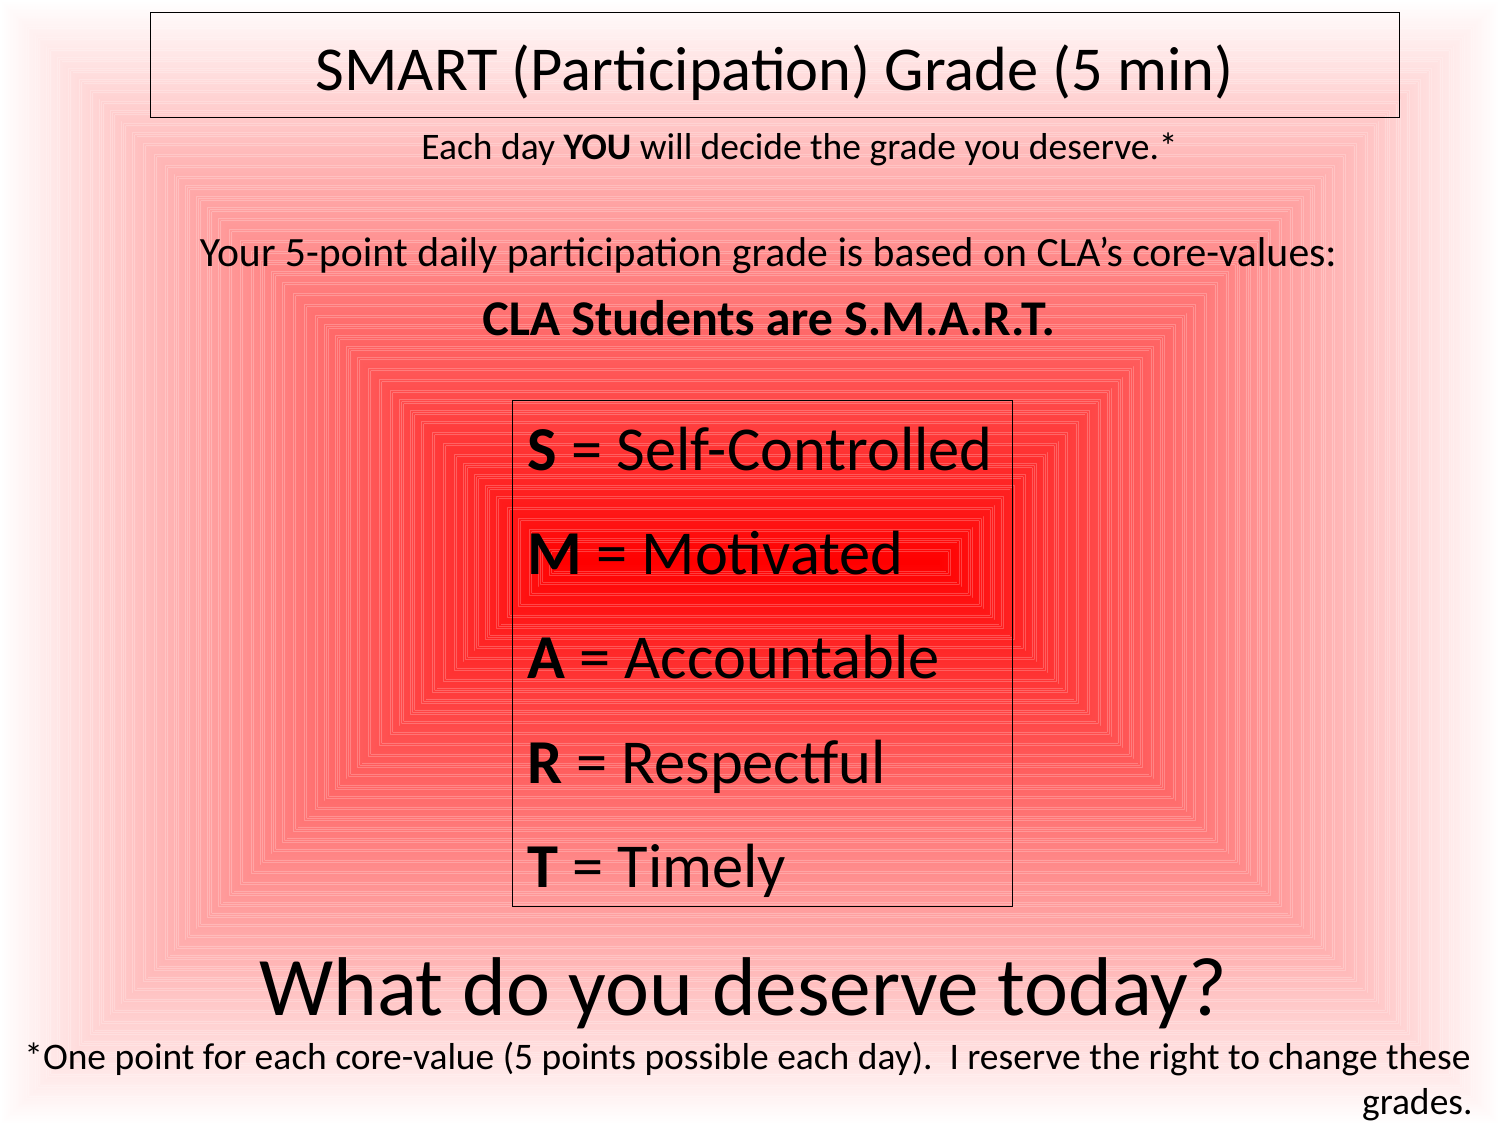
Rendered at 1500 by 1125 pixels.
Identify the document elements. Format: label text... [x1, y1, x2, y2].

text_box What do you deserve today? *One point for each core-value (5 points possible each day). I reserve the right to change these grades. [0, 924, 1488, 1125]
text_box Each day YOU will decide the grade you deserve.* [199, 114, 1400, 175]
text_box S = Self-Controlled M = Motivated A = Accountable R = Respectful T = Timely [512, 400, 1013, 907]
list Your 5-point daily participation grade is based on CLA’s core-values: CLA Students are S.M.A.R.T. [37, 217, 1500, 383]
text_box SMART (Participation) Grade (5 min) [150, 12, 1400, 118]
